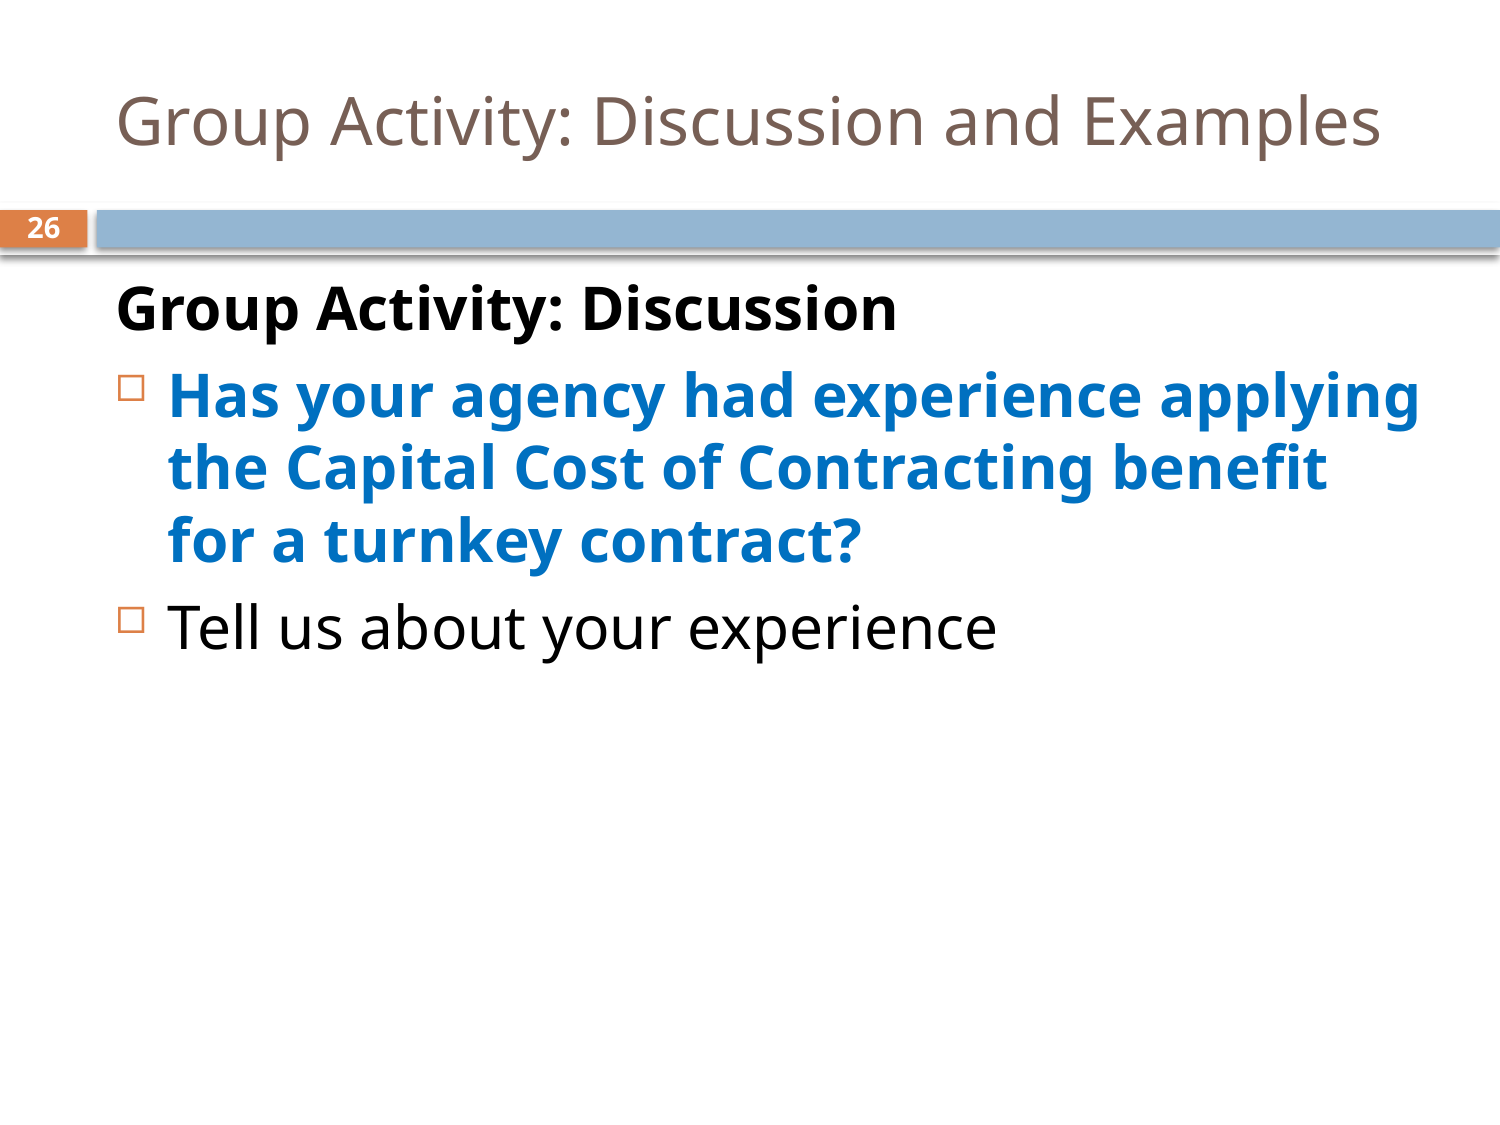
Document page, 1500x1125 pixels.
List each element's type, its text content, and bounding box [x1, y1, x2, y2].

list Group Activity: Discussion Has your agency had experience applying the Capital Cost of Contracting benefit for a turnkey contract? Tell us about your experience [100, 262, 1438, 1000]
title Group Activity: Discussion and Examples [100, 37, 1438, 200]
slide_number 26 [0, 208, 88, 249]
